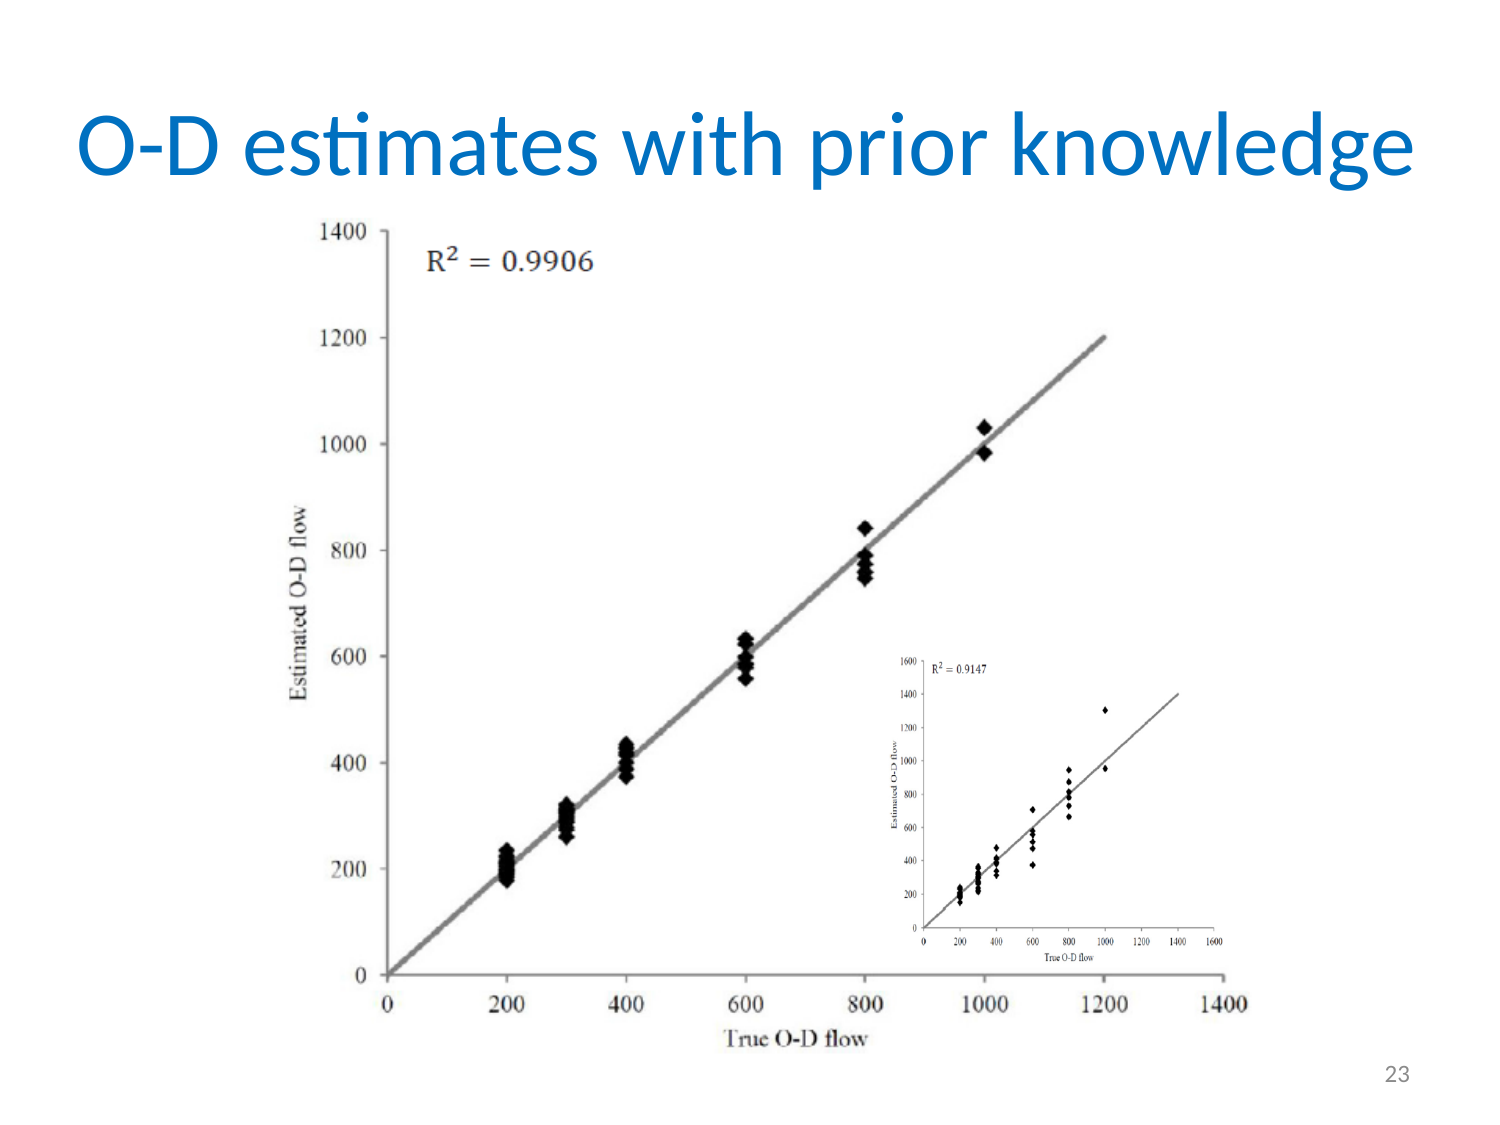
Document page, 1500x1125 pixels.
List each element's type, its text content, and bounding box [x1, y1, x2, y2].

slide_number 23 [1074, 1042, 1425, 1103]
title O-D estimates with prior knowledge [0, 45, 1500, 233]
picture [277, 212, 1275, 1063]
